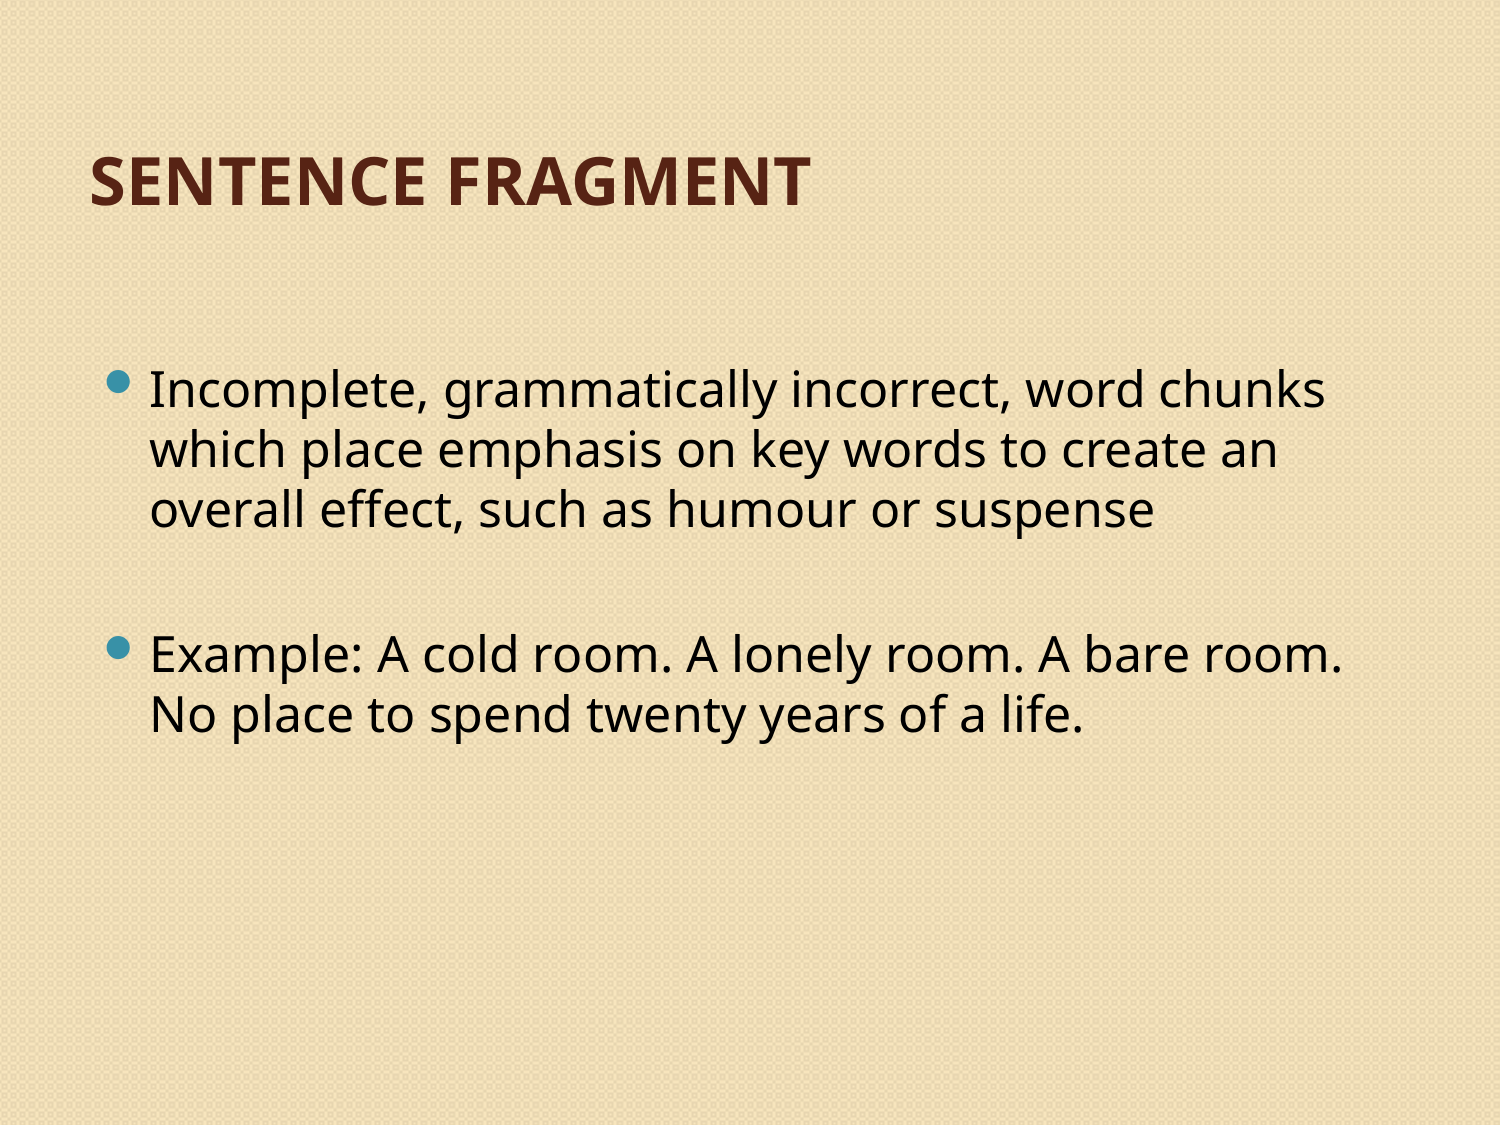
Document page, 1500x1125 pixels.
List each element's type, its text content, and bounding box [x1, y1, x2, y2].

title Sentence fragment [75, 35, 925, 227]
list Incomplete, grammatically incorrect, word chunks which place emphasis on key words to create an overall effect, such as humour or suspense Example: A cold room. A lonely room. A bare room. No place to spend twenty years of a life. [75, 350, 1413, 1005]
